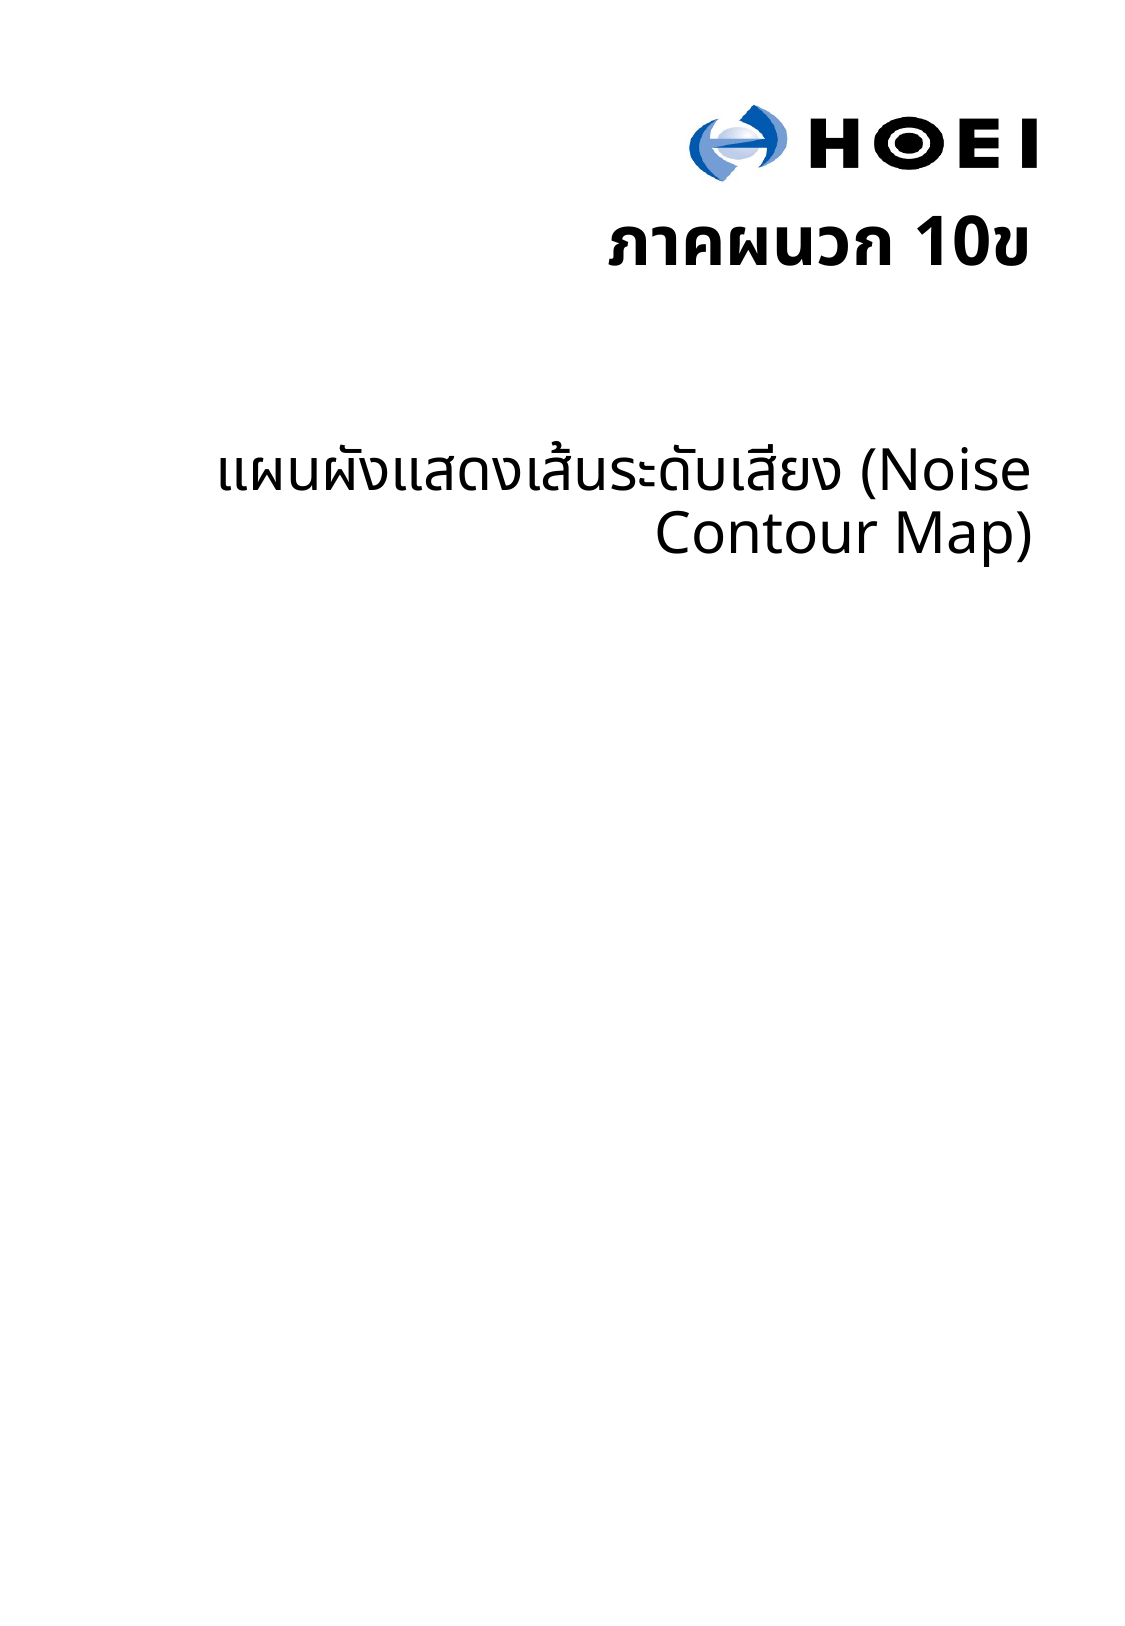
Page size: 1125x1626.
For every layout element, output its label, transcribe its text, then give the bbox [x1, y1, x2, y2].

title ภาคผนวก 10ข [77, 86, 1048, 401]
picture [687, 103, 1038, 183]
list แผนผังแสดงเส้นระดับเสียง (Noise Contour Map) [77, 432, 1048, 1464]
